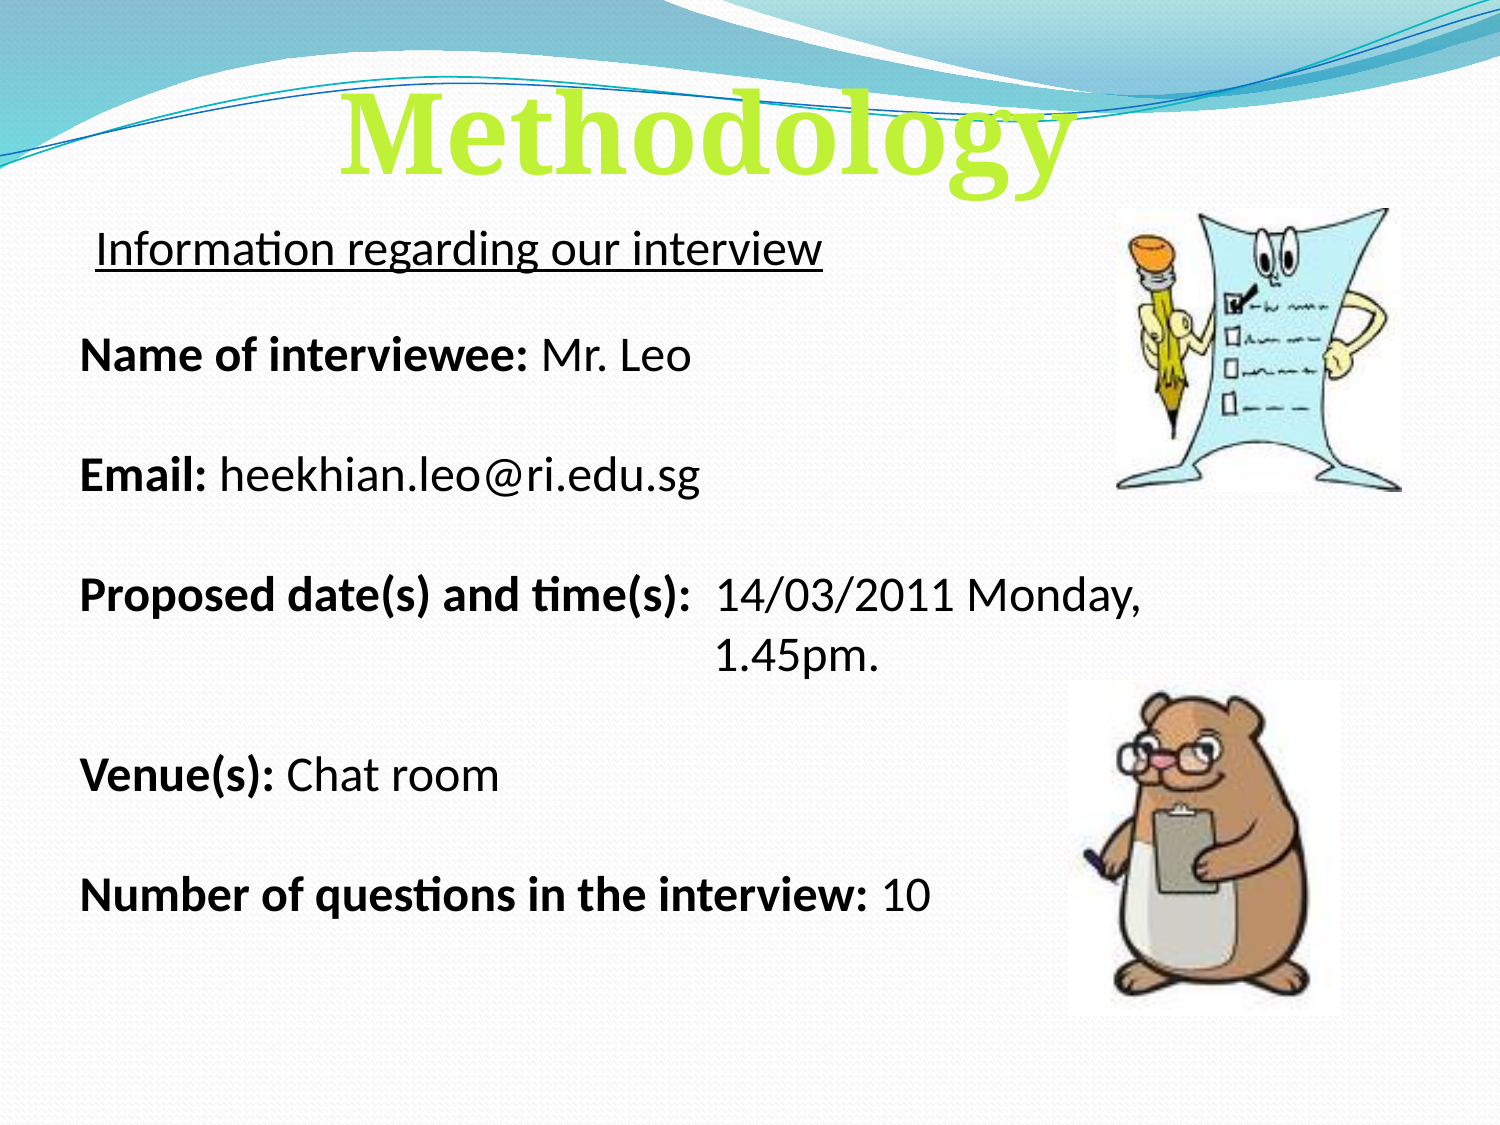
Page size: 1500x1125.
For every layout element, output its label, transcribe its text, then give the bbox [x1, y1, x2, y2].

text_box Methodology [323, 54, 1093, 205]
picture [1068, 680, 1341, 1016]
text_box Information regarding our interview [80, 208, 838, 283]
text_box Name of interviewee: Mr. Leo Email: heekhian.leo@ri.edu.sg Proposed date(s) and time(s): 14/03/2011 Monday, 1.45pm. Venue(s): Chat room Number of questions in the interview: 10 [64, 314, 1270, 1125]
picture [1115, 207, 1402, 492]
